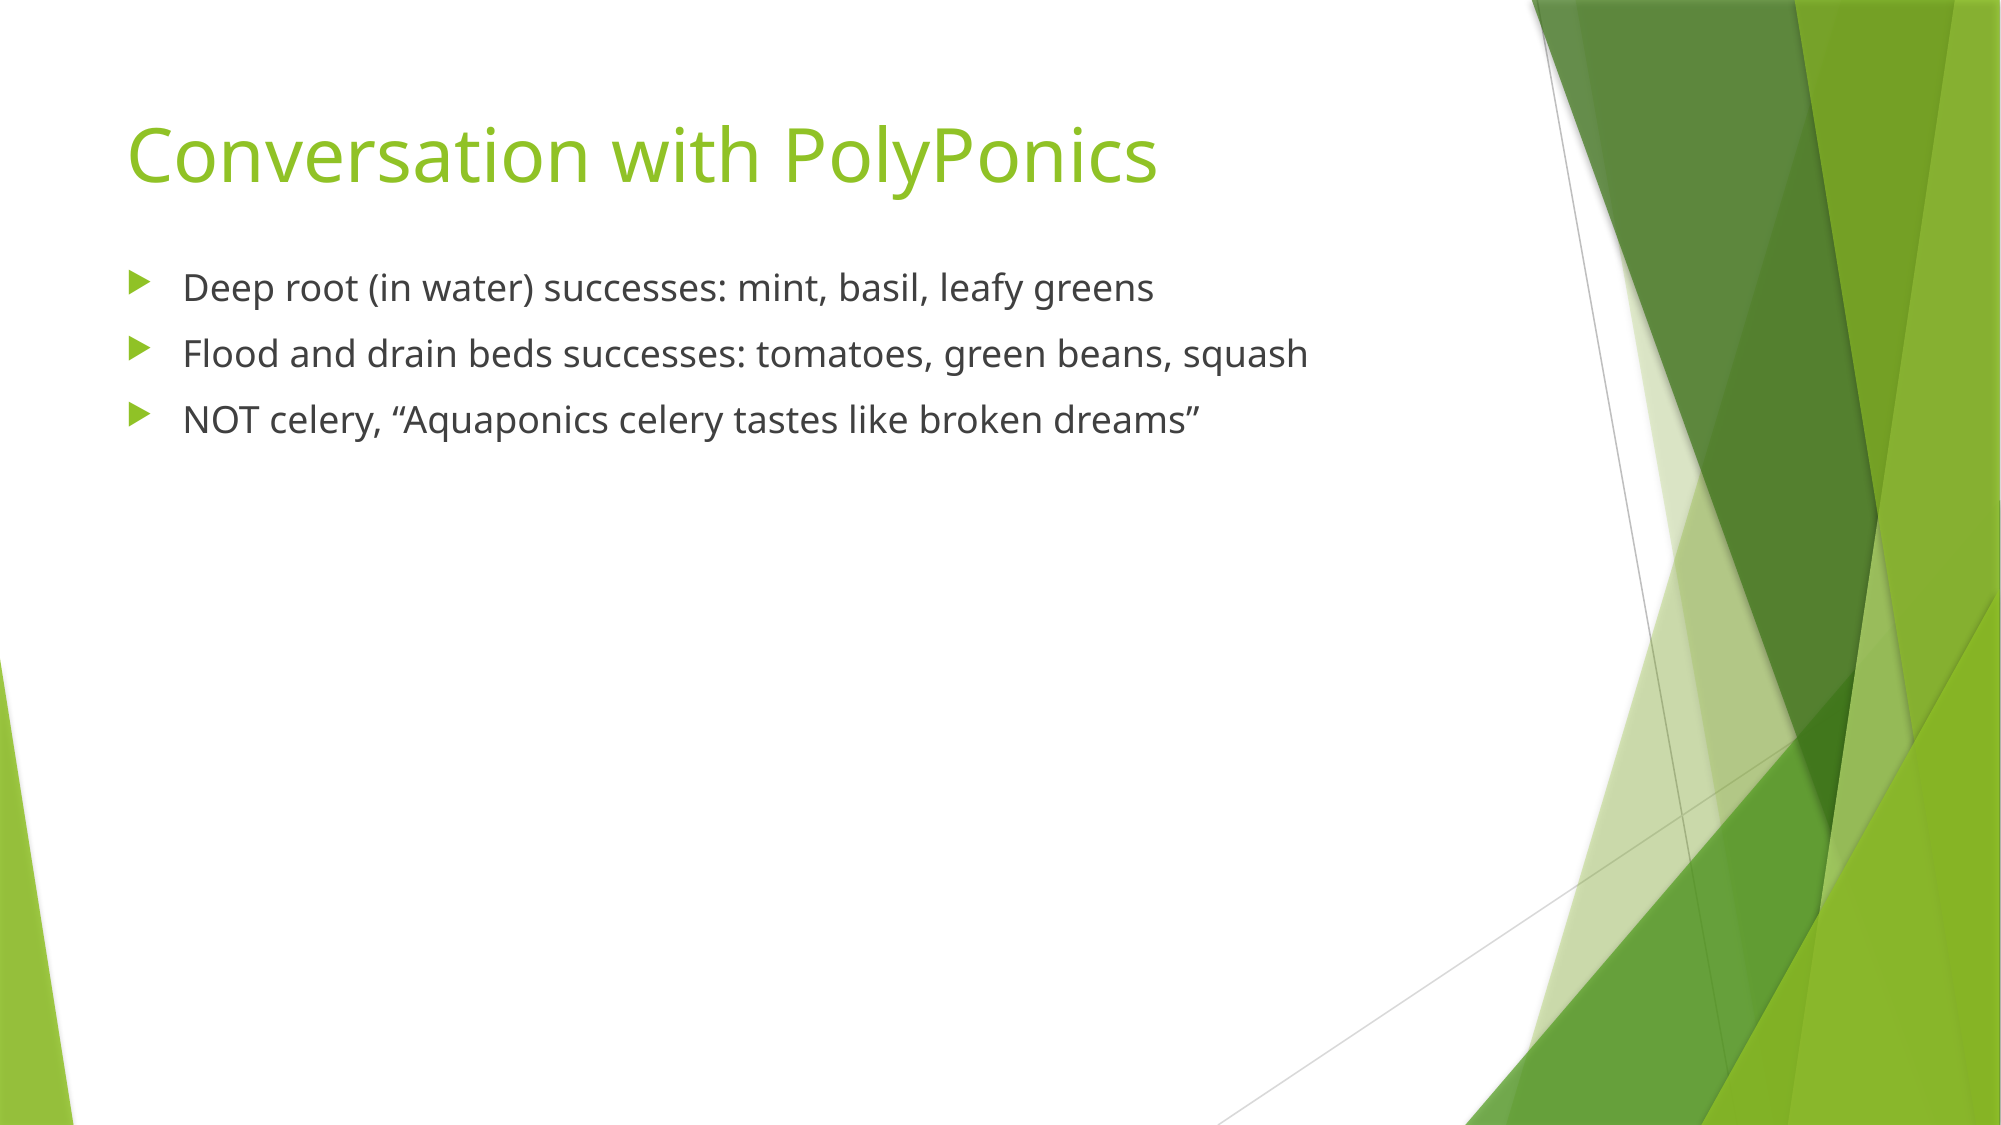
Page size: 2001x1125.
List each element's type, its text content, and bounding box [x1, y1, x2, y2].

list Deep root (in water) successes: mint, basil, leafy greens Flood and drain beds successes: tomatoes, green beans, squash NOT celery, “Aquaponics celery tastes like broken dreams” [111, 256, 1522, 894]
title Conversation with PolyPonics [111, 99, 1522, 256]
